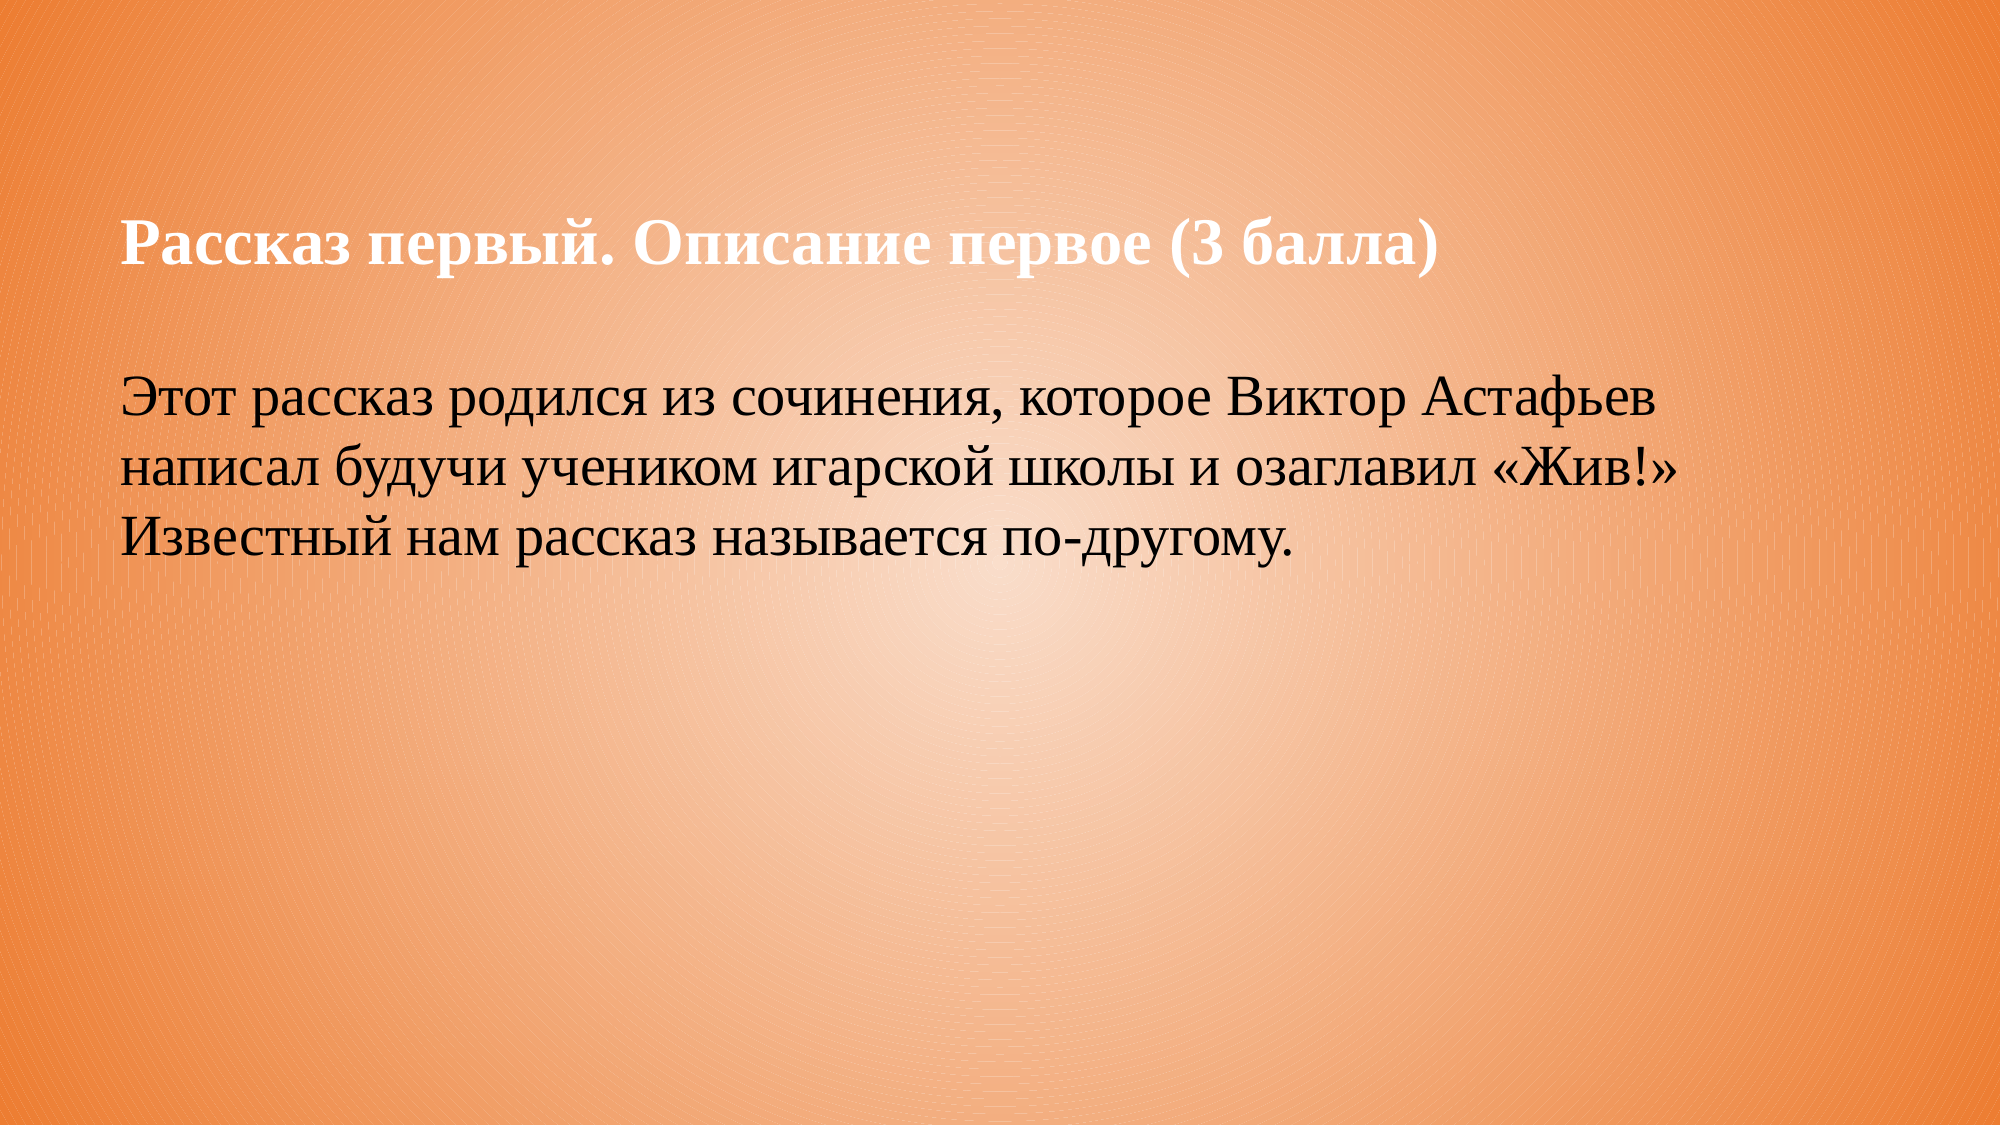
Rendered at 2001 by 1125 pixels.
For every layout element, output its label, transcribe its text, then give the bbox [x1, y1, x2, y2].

list Рассказ первый. Описание первое (3 балла) Этот рассказ родился из сочинения, которое Виктор Астафьев написал будучи учеником игарской школы и озаглавил «Жив!» Известный нам рассказ называется по-другому. [105, 190, 1863, 757]
